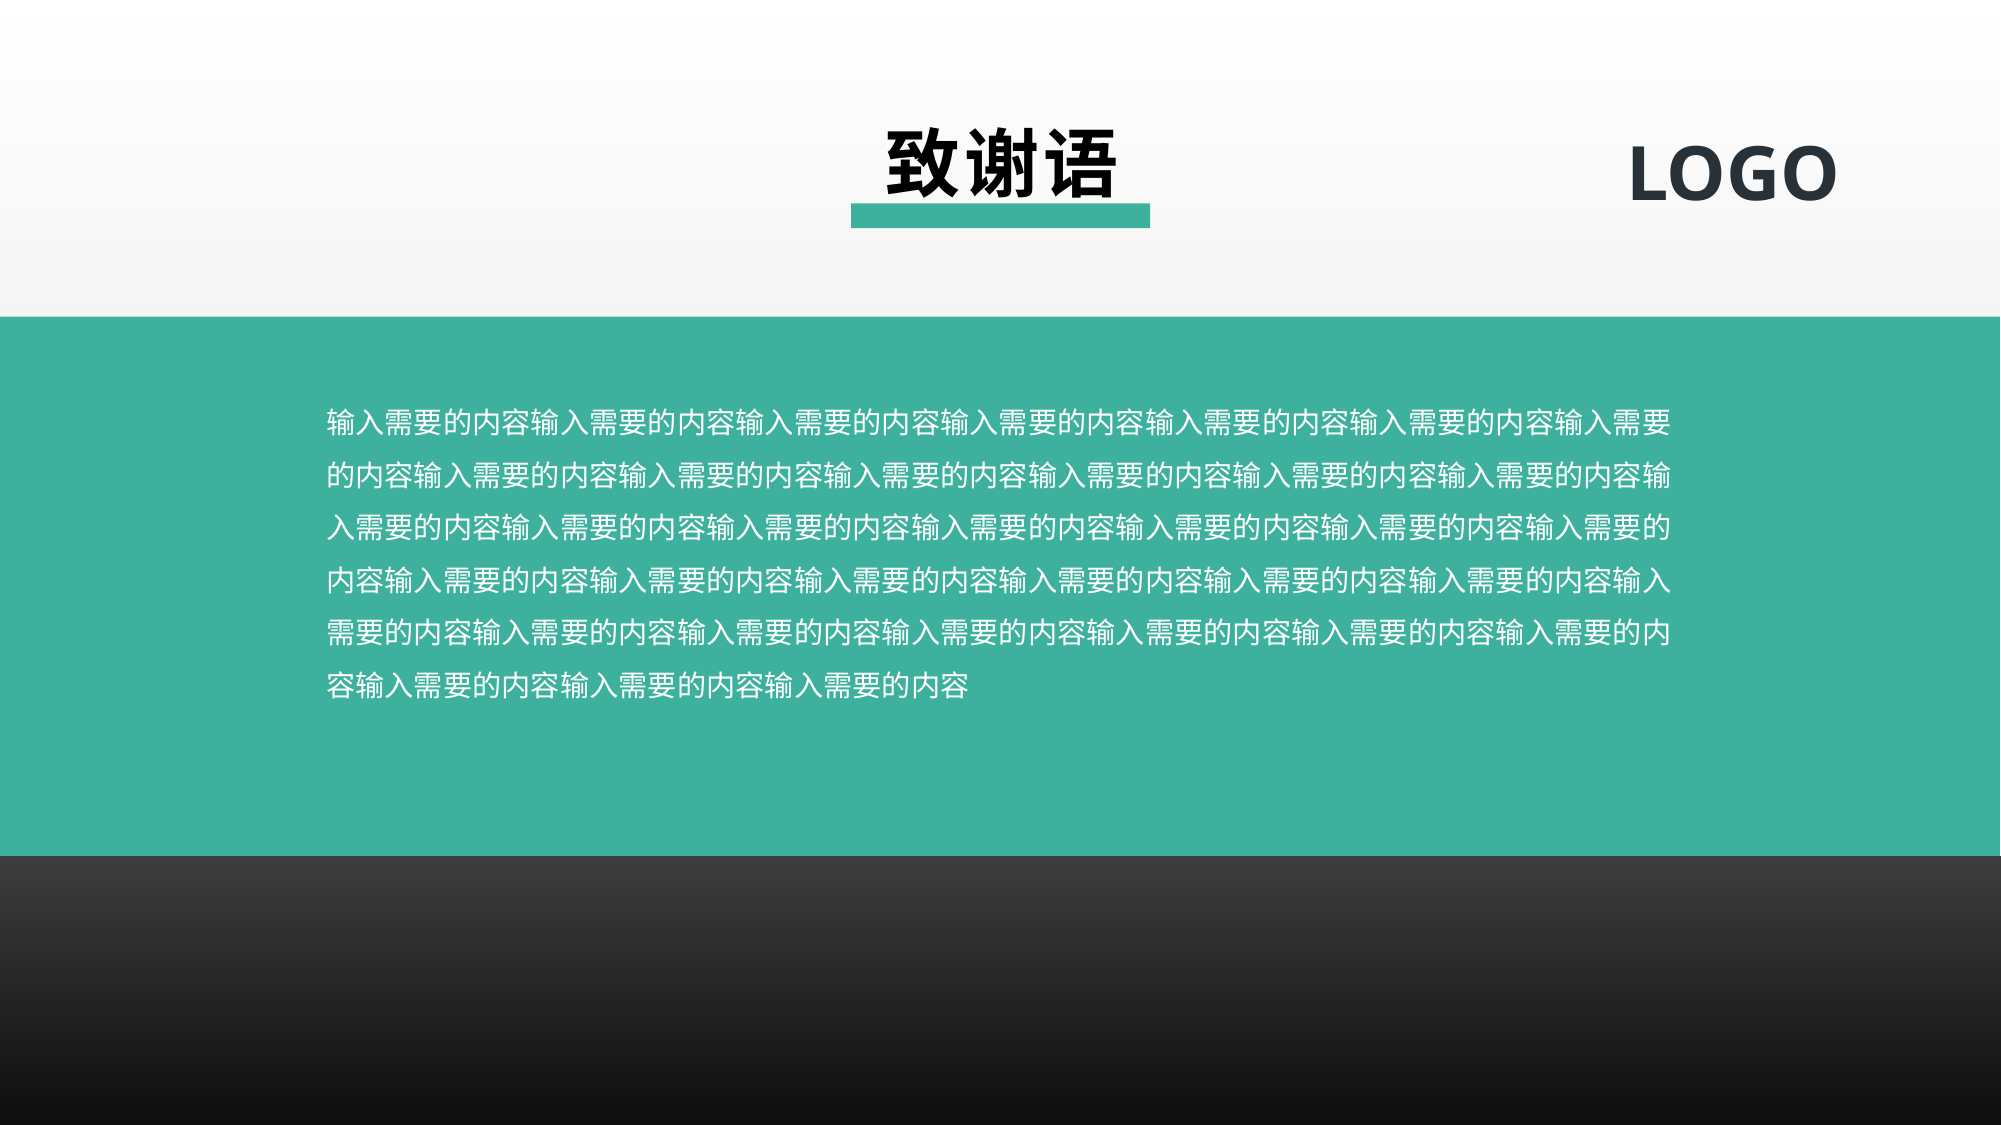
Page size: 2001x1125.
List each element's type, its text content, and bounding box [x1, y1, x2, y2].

title 致谢语 [795, 85, 1205, 192]
text_box [0, 855, 2000, 1125]
text_box 输入需要的内容输入需要的内容输入需要的内容输入需要的内容输入需要的内容输入需要的内容输入需要的内容输入需要的内容输入需要的内容输入需要的内容输入需要的内容输入需要的内容输入需要的内容输入需要的内容输入需要的内容输入需要的内容输入需要的内容输入需要的内容输入需要的内容输入需要的内容输入需要的内容输入需要的内容输入需要的内容输入需要的内容输入需要的内容输入需要的内容输入需要的内容输入需要的内容输入需要的内容输入需要的内容输入需要的内容输入需要的内容输入需要的内容输入需要的内容输入需要的内容输入需要的内容 [311, 379, 1691, 762]
text_box [850, 202, 1151, 229]
text_box [0, 316, 2000, 855]
text_box LOGO [1611, 72, 1867, 223]
